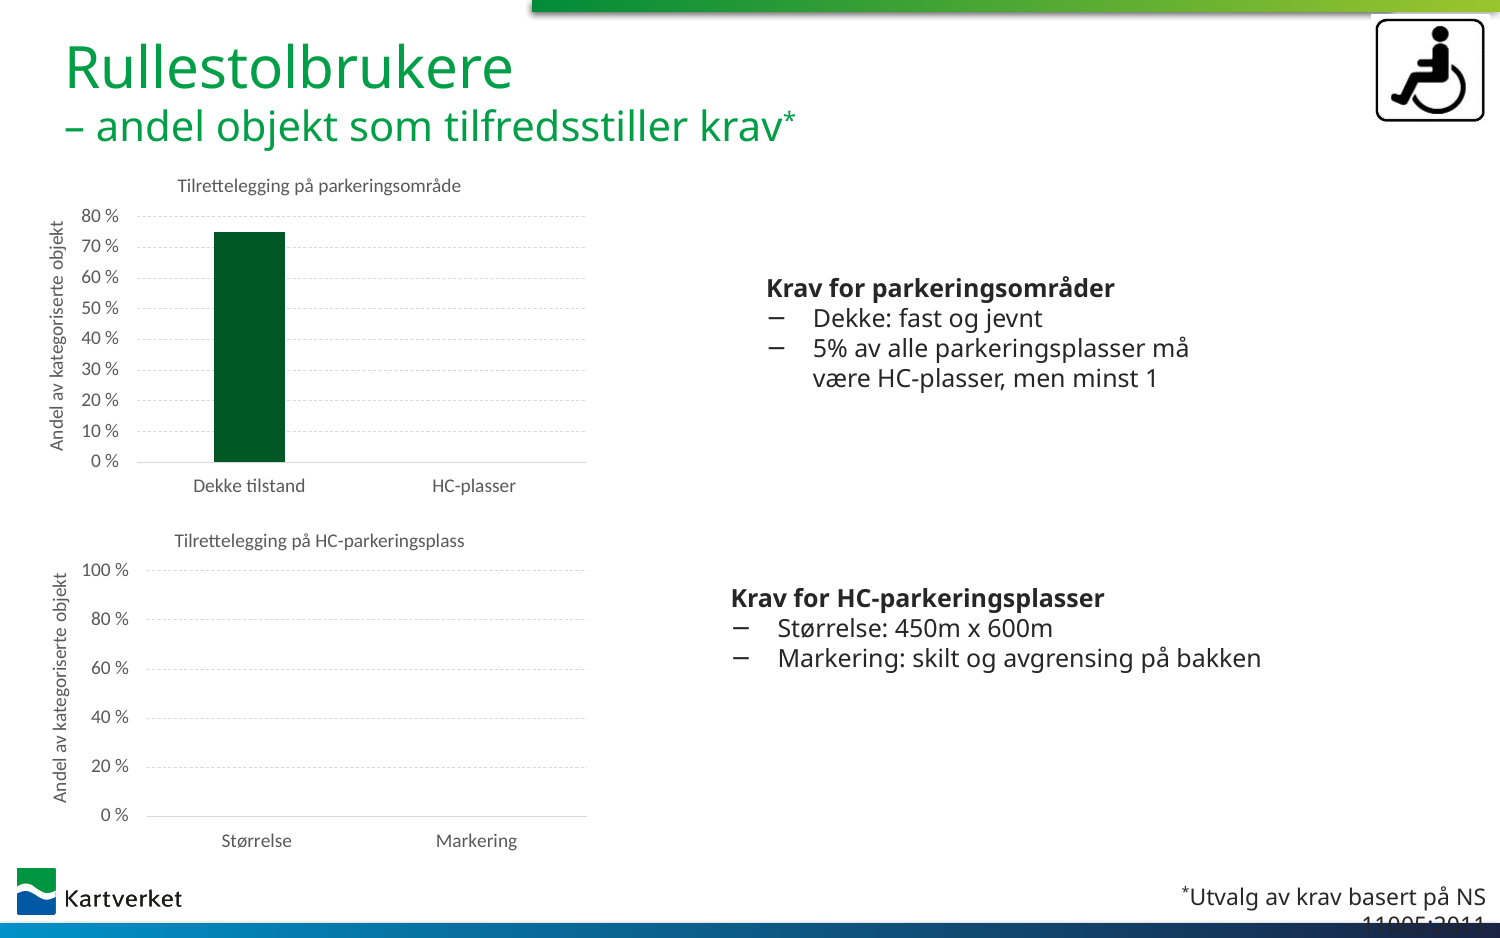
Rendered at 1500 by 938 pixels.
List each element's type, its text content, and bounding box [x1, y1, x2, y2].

picture [1371, 13, 1491, 127]
text_box Krav for parkeringsområder Dekke: fast og jevnt 5% av alle parkeringsplasser må være HC-plasser, men minst 1 [751, 264, 1232, 400]
picture [41, 520, 598, 859]
text_box Krav for HC-parkeringsplasser Størrelse: 450m x 600m Markering: skilt og avgrensing på bakken [715, 574, 1278, 680]
text_box Rullestolbrukere – andel objekt som tilfredsstiller krav* [49, 23, 1431, 158]
picture [41, 166, 598, 505]
text_box *Utvalg av krav basert på NS 11005:2011 [1068, 873, 1500, 938]
